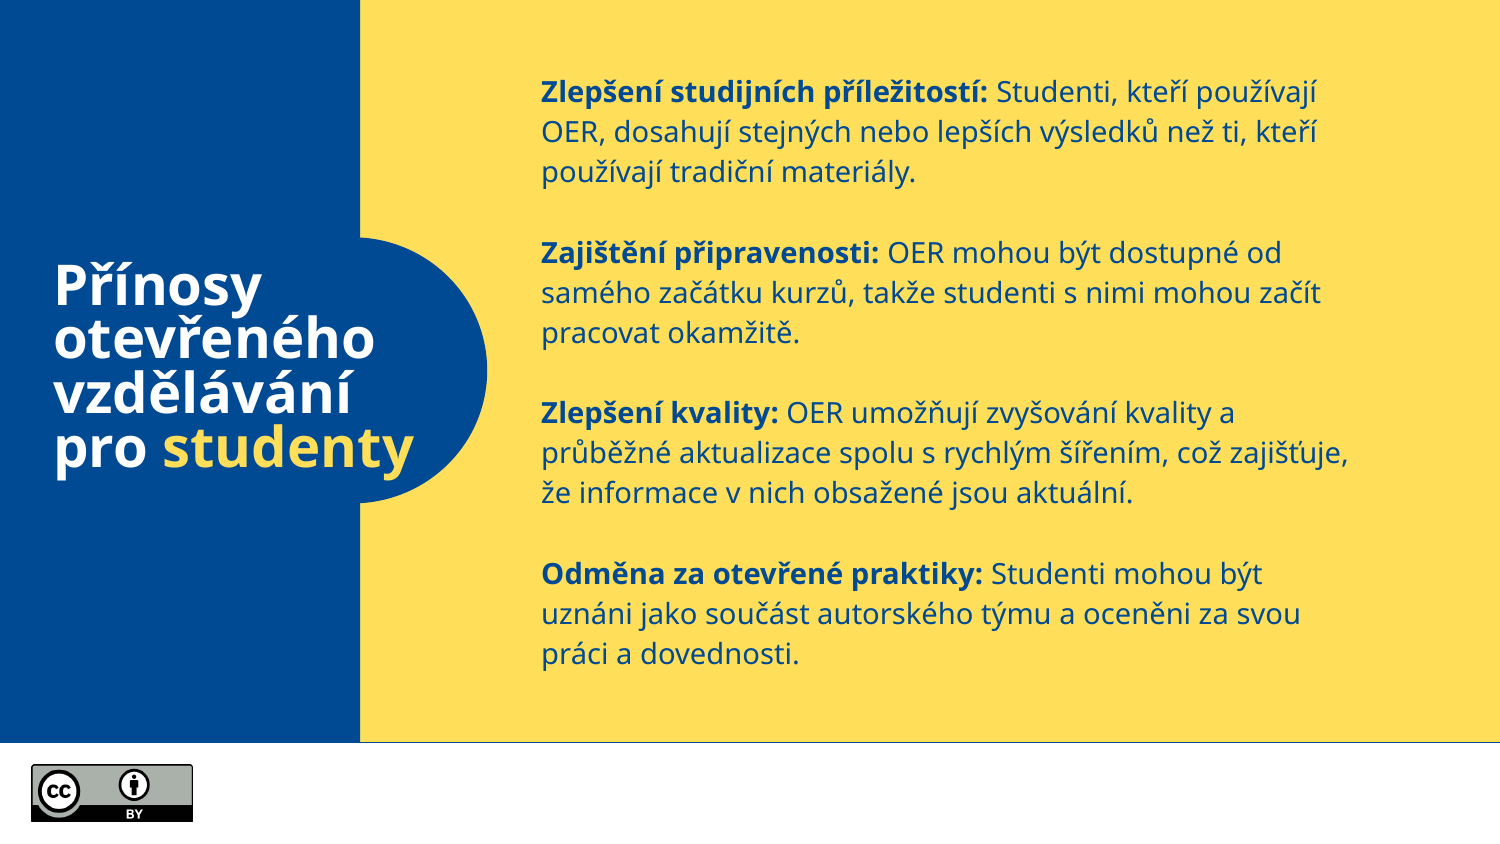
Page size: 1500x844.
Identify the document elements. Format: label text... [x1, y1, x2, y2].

text_box [304, 237, 401, 246]
text_box [0, 0, 361, 742]
picture [31, 764, 193, 822]
text_box Zlepšení studijních příležitostí: Studenti, kteří používají OER, dosahují stejných nebo lepších výsledků než ti, kteří používají tradiční materiály. Zajištění připravenosti: OER mohou být dostupné od samého začátku kurzů, takže studenti s nimi mohou začít pracovat okamžitě. Zlepšení kvality: OER umožňují zvyšování kvality a průběžné aktualizace spolu s rychlým šířením, což zajišťuje, že informace v nich obsažené jsou aktuální. Odměna za otevřené praktiky: Studenti mohou být uznáni jako součást autorského týmu a oceněni za svou práci a dovednosti. [526, 53, 1375, 686]
text_box [300, 493, 405, 504]
text_box [441, 270, 488, 471]
text_box [0, 750, 1500, 844]
text_box Přínosy otevřeného vzdělávání pro studenty [38, 246, 441, 493]
